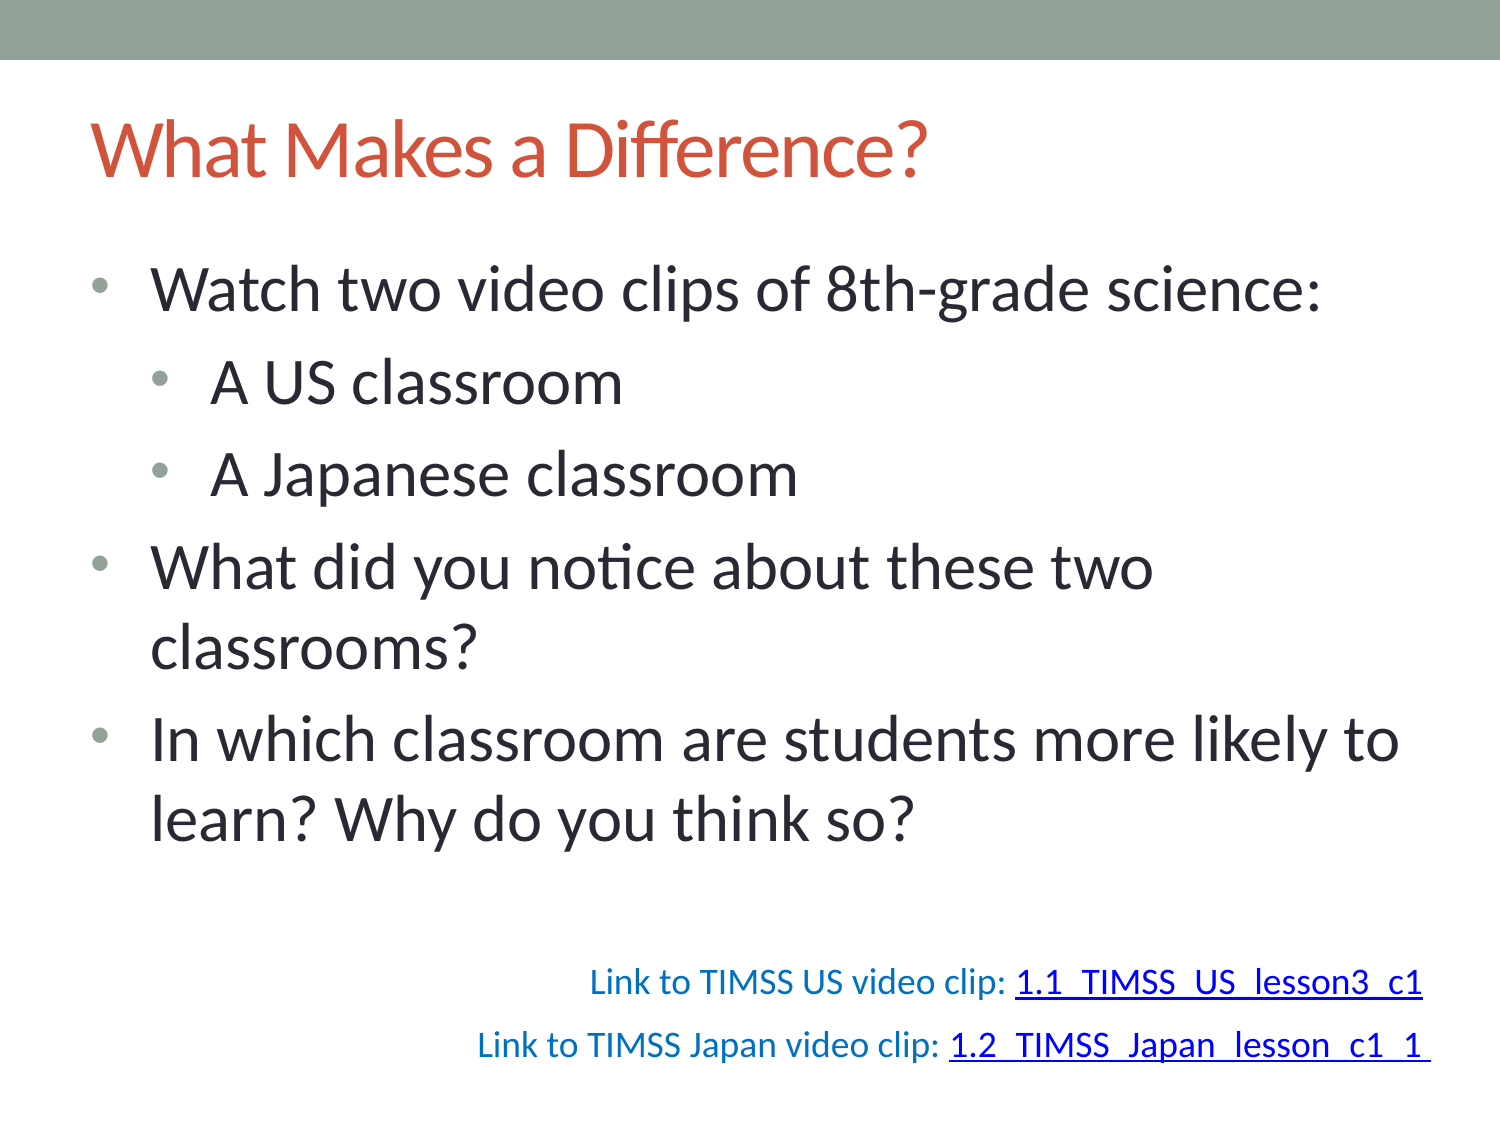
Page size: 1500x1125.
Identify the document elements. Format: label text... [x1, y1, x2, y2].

title What Makes a Difference? [75, 62, 1425, 225]
text_box Link to TIMSS US video clip: 1.1_TIMSS_US_lesson3_c1 [574, 949, 1475, 1010]
text_box Link to TIMSS Japan video clip: 1.2_TIMSS_Japan_lesson_c1_1 [462, 1012, 1475, 1073]
list Watch two video clips of 8th-grade science: A US classroom A Japanese classroom What did you notice about these two classrooms? In which classroom are students more likely to learn? Why do you think so? [75, 237, 1425, 1063]
